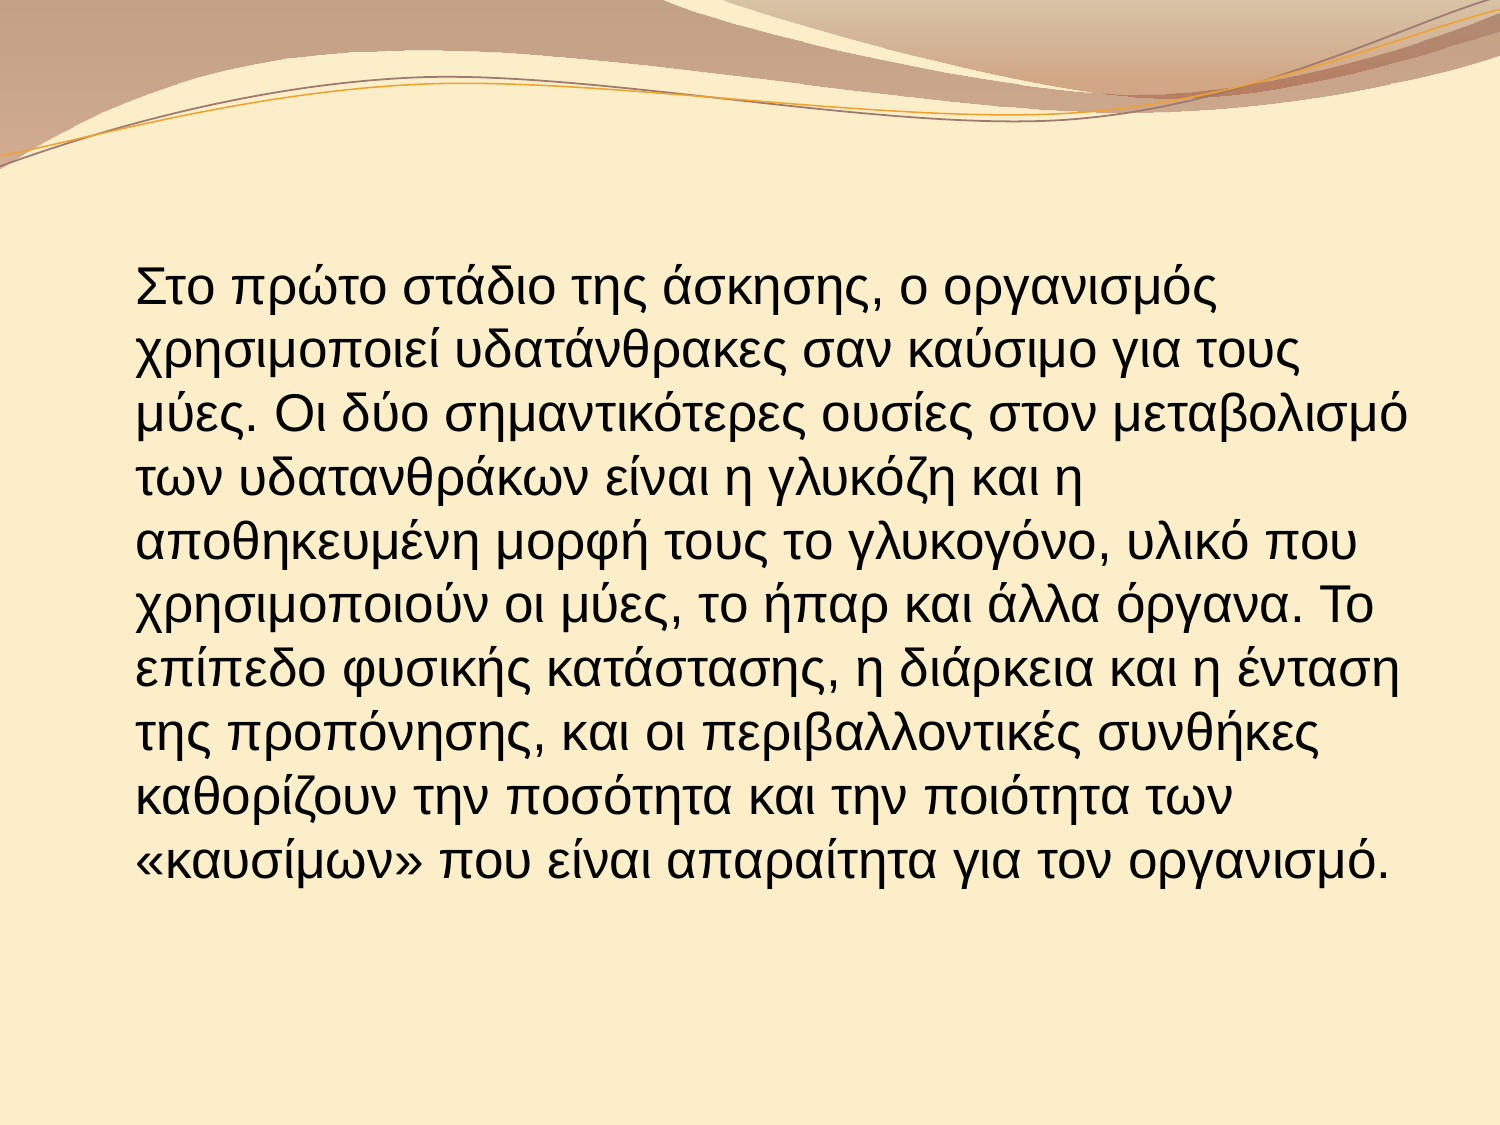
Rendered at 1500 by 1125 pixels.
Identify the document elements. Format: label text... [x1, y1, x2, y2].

list Στο πρώτο στάδιο της άσκησης, ο οργανισμός χρησιμοποιεί υδατάνθρακες σαν καύσιμο για τους μύες. Οι δύο σημαντικότερες ουσίες στον μεταβολισμό των υδατανθράκων είναι η γλυκόζη και η αποθηκευμένη μορφή τους το γλυκογόνο, υλικό που χρησιμοποιούν οι μύες, το ήπαρ και άλλα όργανα. Το επίπεδο φυσικής κατάστασης, η διάρκεια και η ένταση της προπόνησης, και οι περιβαλλοντικές συνθήκες καθορίζουν την ποσότητα και την ποιότητα των «καυσίμων» που είναι απαραίτητα για τον οργανισμό. [76, 243, 1427, 964]
